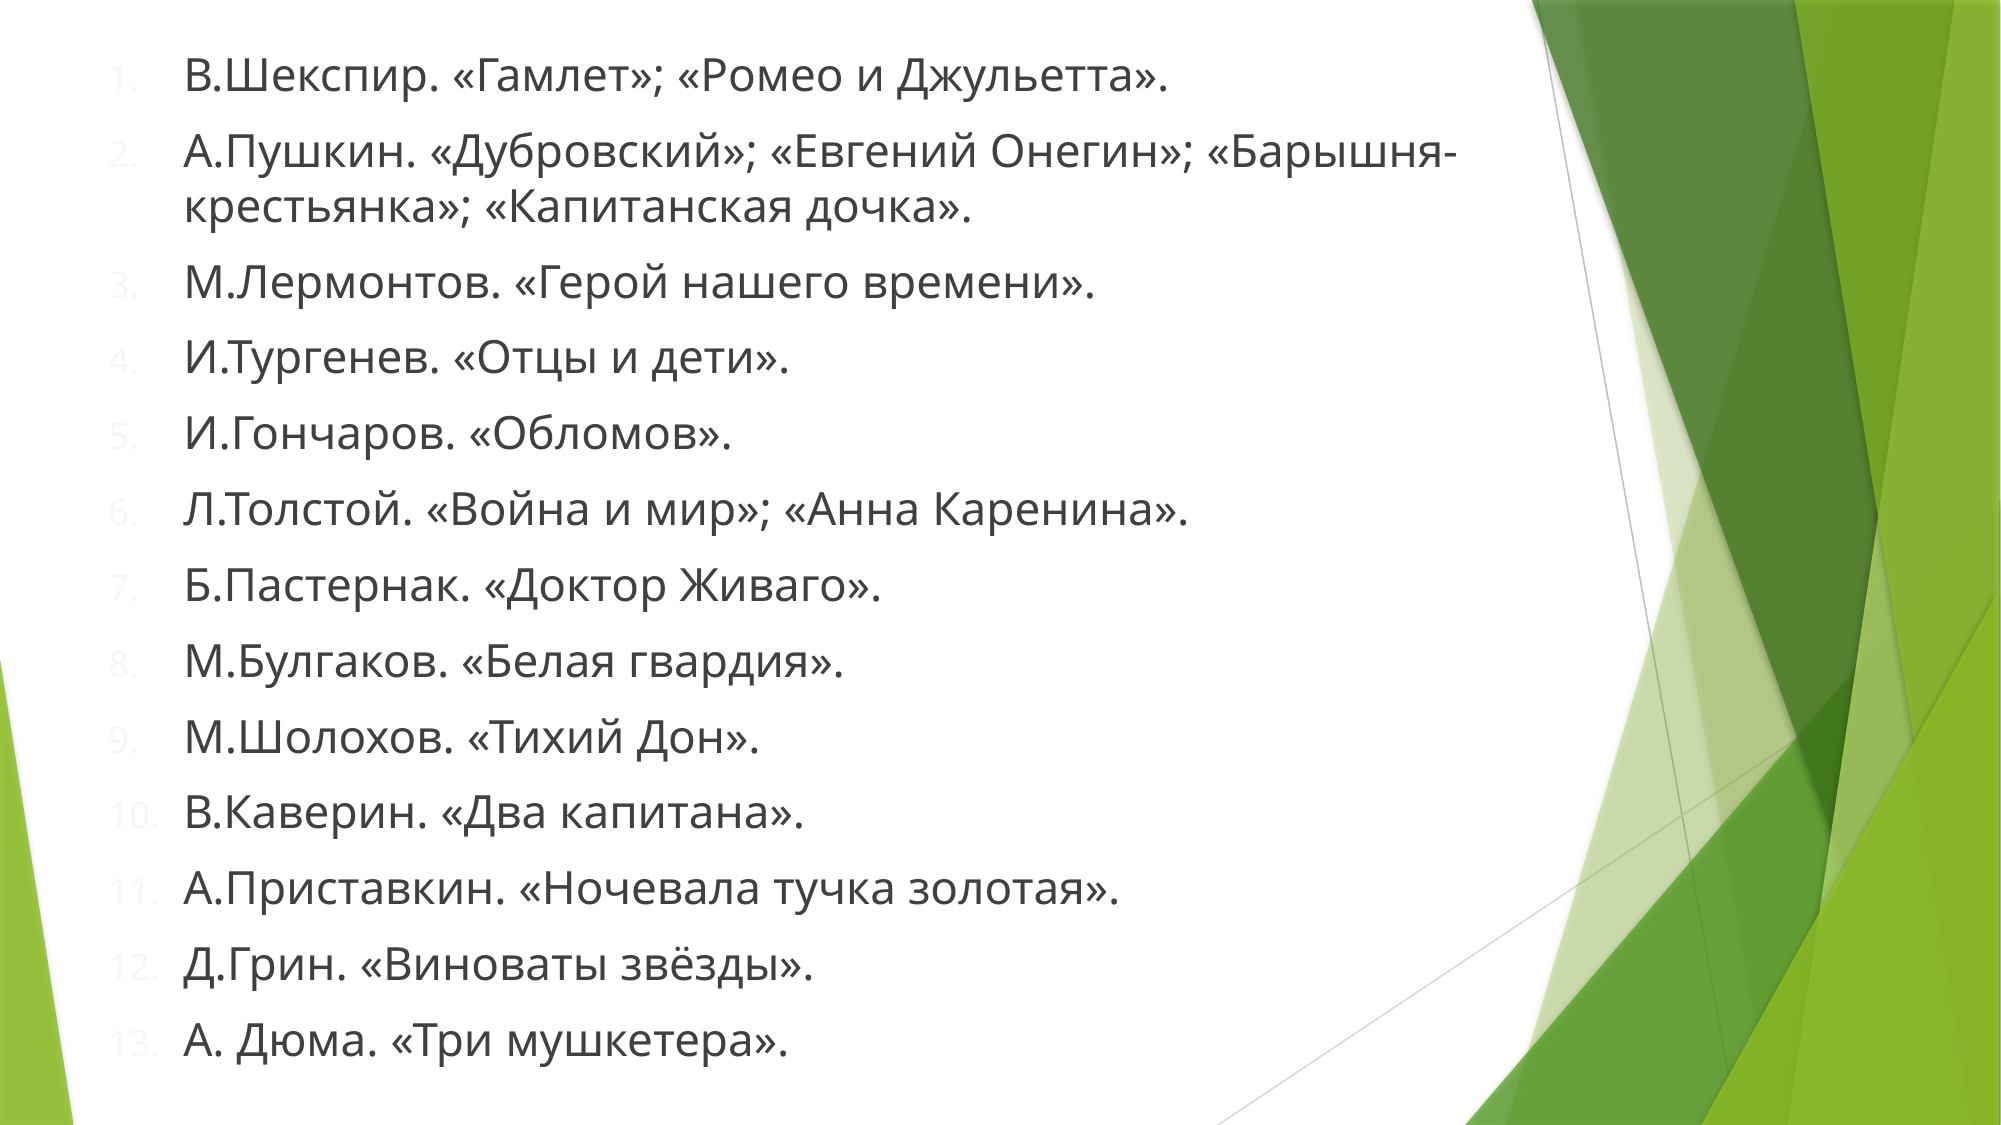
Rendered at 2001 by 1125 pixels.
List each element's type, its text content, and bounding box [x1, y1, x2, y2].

list В.Шекспир. «Гамлет»; «Ромео и Джульетта». А.Пушкин. «Дубровский»; «Евгений Онегин»; «Барышня-крестьянка»; «Капитанская дочка». М.Лермонтов. «Герой нашего времени». И.Тургенев. «Отцы и дети». И.Гончаров. «Обломов». Л.Толстой. «Война и мир»; «Анна Каренина». Б.Пастернак. «Доктор Живаго». М.Булгаков. «Белая гвардия». М.Шолохов. «Тихий Дон». В.Каверин. «Два капитана». А.Приставкин. «Ночевала тучка золотая». Д.Грин. «Виноваты звёзды». А. Дюма. «Три мушкетера». [93, 38, 1504, 1101]
